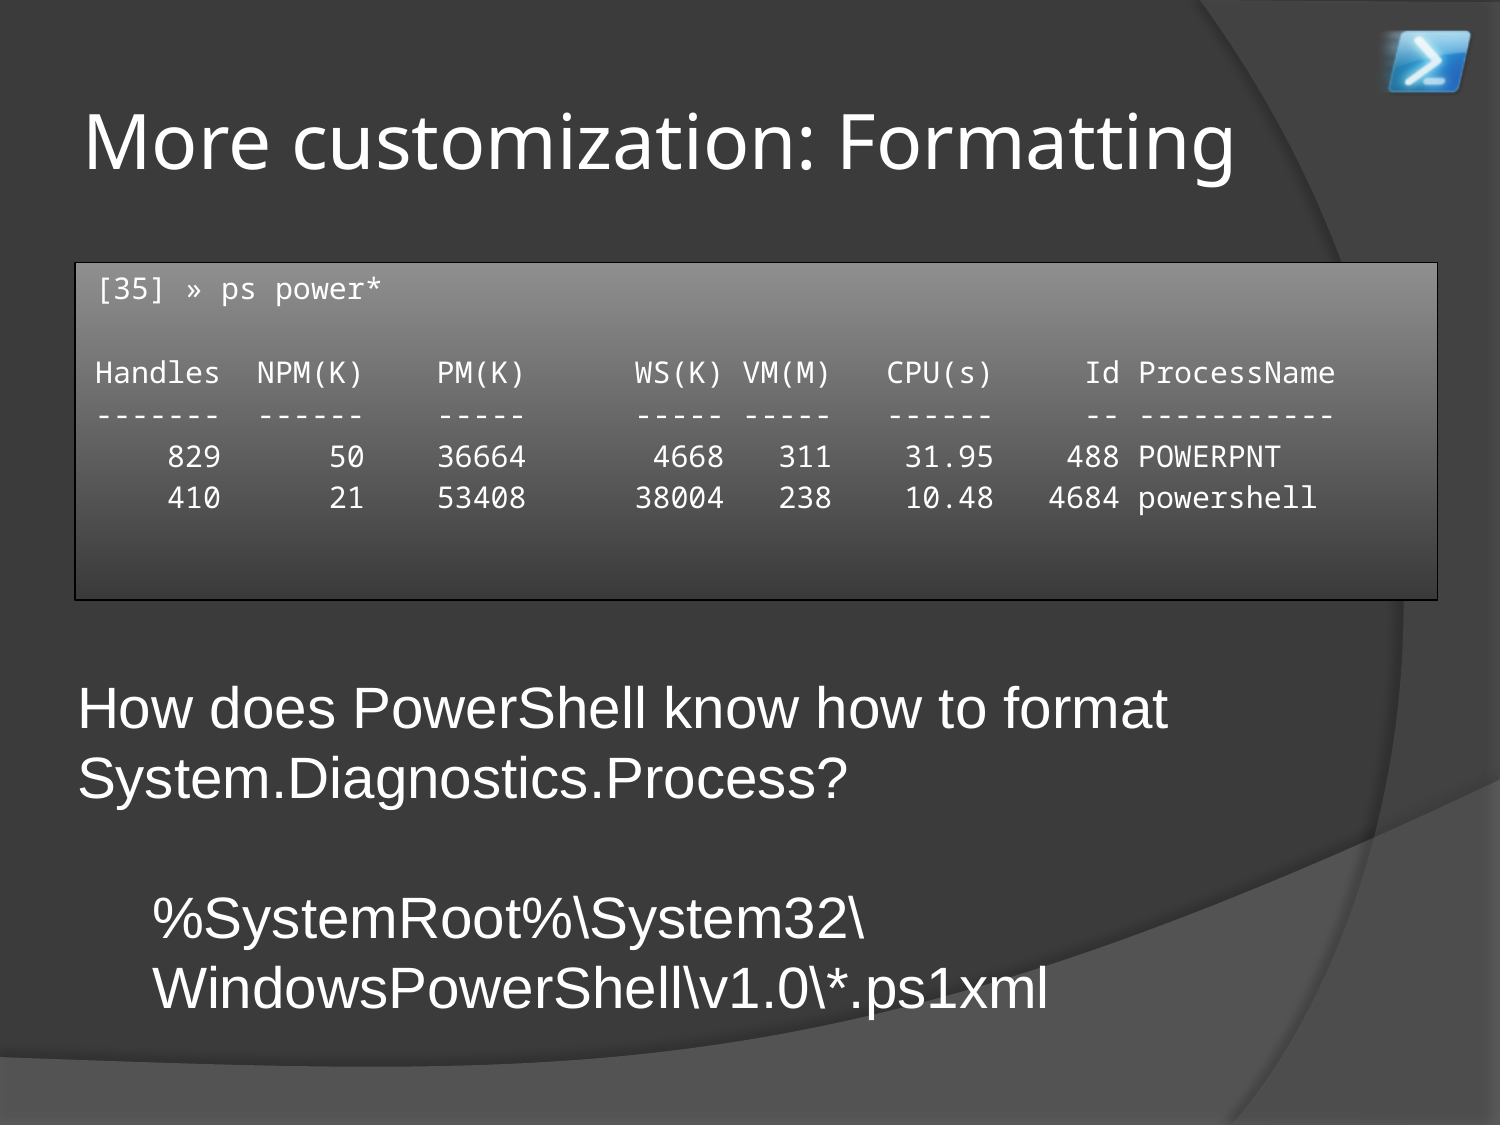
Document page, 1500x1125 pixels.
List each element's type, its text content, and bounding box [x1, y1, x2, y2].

picture [1374, 12, 1475, 113]
title More customization: Formatting [75, 45, 1300, 233]
text_box How does PowerShell know how to format System.Diagnostics.Process? %SystemRoot%\System32\WindowsPowerShell\v1.0\*.ps1xml [62, 662, 1426, 1125]
list [35] » ps power* Handles NPM(K) PM(K) WS(K) VM(M) CPU(s) Id ProcessName ------- ------ ----- ----- ----- ------ -- ----------- 829 50 36664 4668 311 31.95 488 POWERPNT 410 21 53408 38004 238 10.48 4684 powershell [74, 262, 1438, 601]
